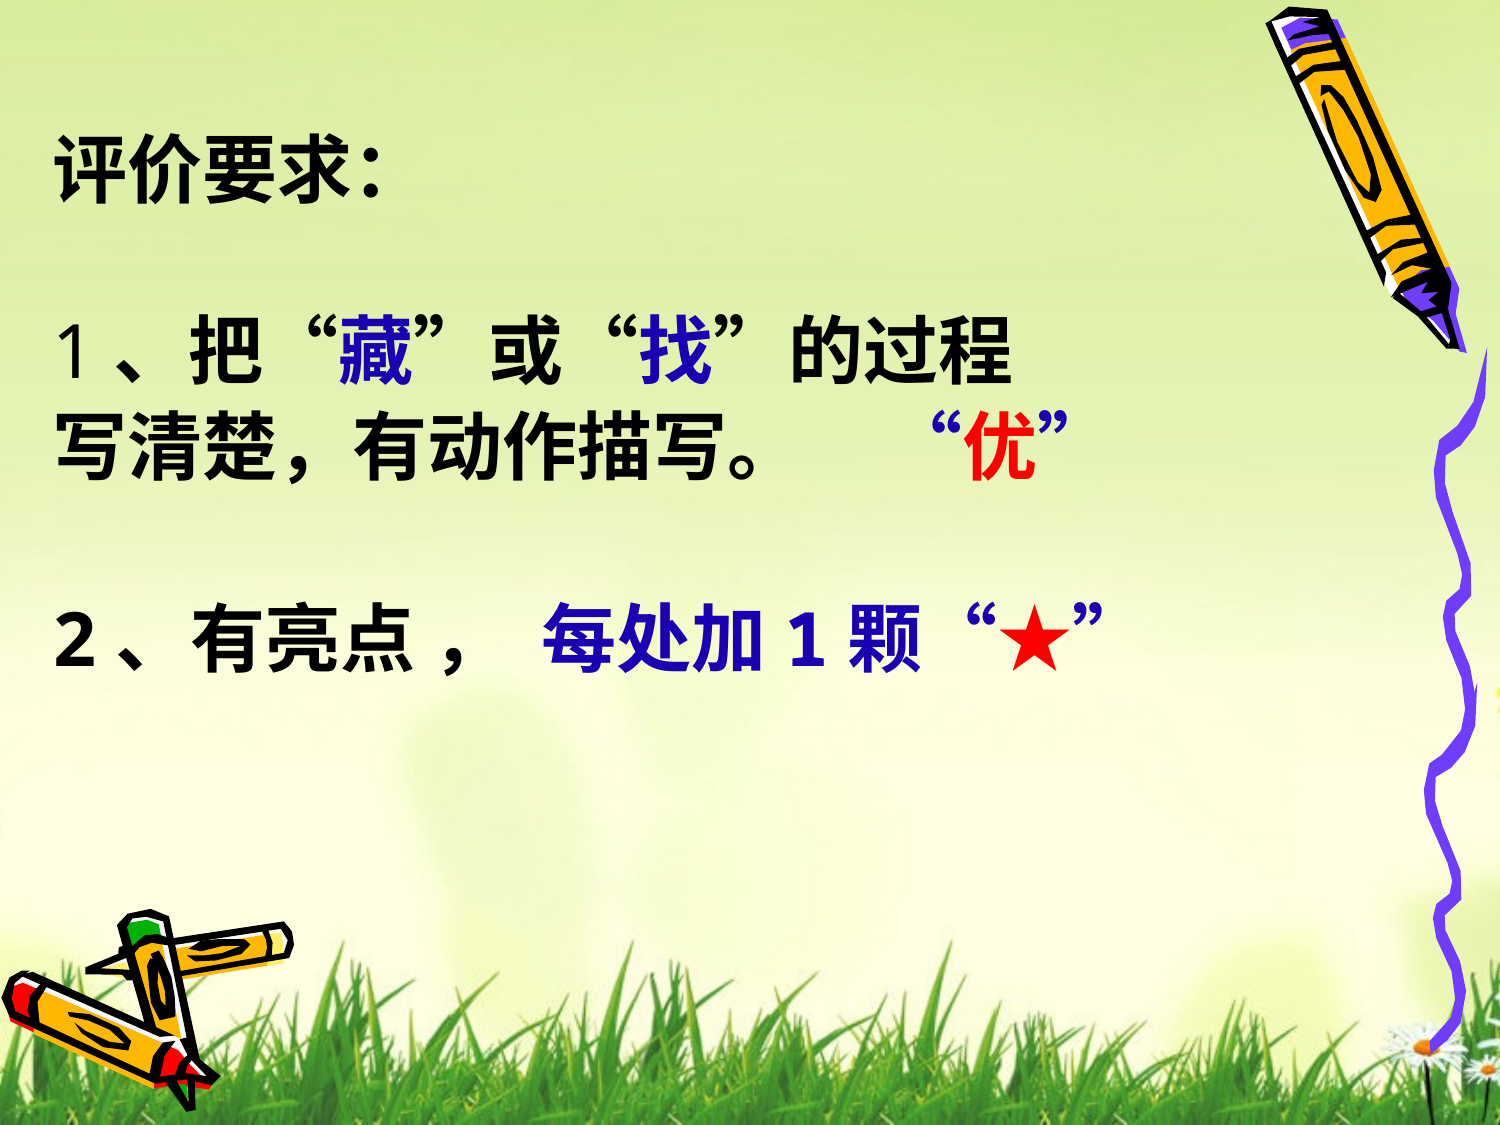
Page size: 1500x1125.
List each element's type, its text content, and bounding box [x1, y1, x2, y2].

picture [0, 0, 1500, 1125]
list 评价要求： 1、把“藏”或“找”的过程 写清楚，有动作描写。 “优” 2、有亮点 ， 每处加1颗“★” [37, 124, 1500, 726]
